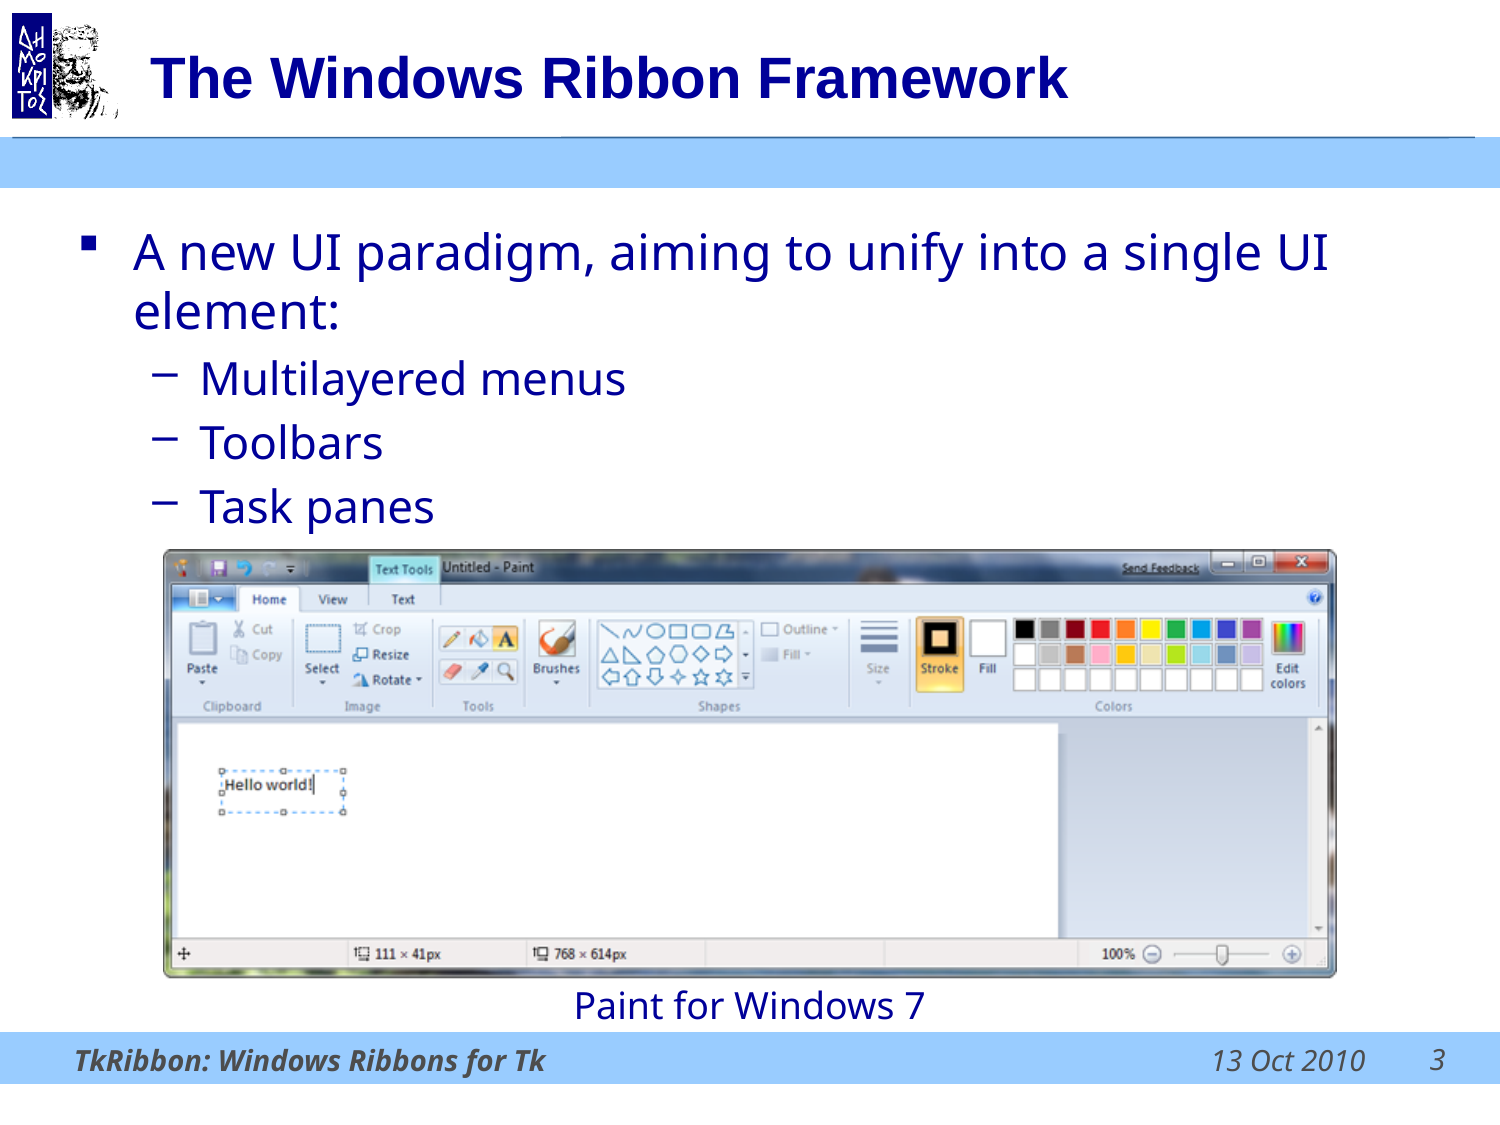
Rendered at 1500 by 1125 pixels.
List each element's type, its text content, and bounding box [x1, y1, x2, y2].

footer TkRibbon: Windows Ribbons for Tk [58, 1034, 1190, 1086]
picture [163, 549, 1337, 980]
text_box Paint for Windows 7 [449, 989, 1050, 1035]
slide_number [1190, 1034, 1381, 1086]
list A new UI paradigm, aiming to unify into a single UI element: Multilayered menus Toolbars Task panes [62, 212, 1438, 1001]
picture [11, 13, 118, 120]
slide_number 3 [1399, 1033, 1476, 1084]
title The Windows Ribbon Framework [135, 12, 1476, 138]
